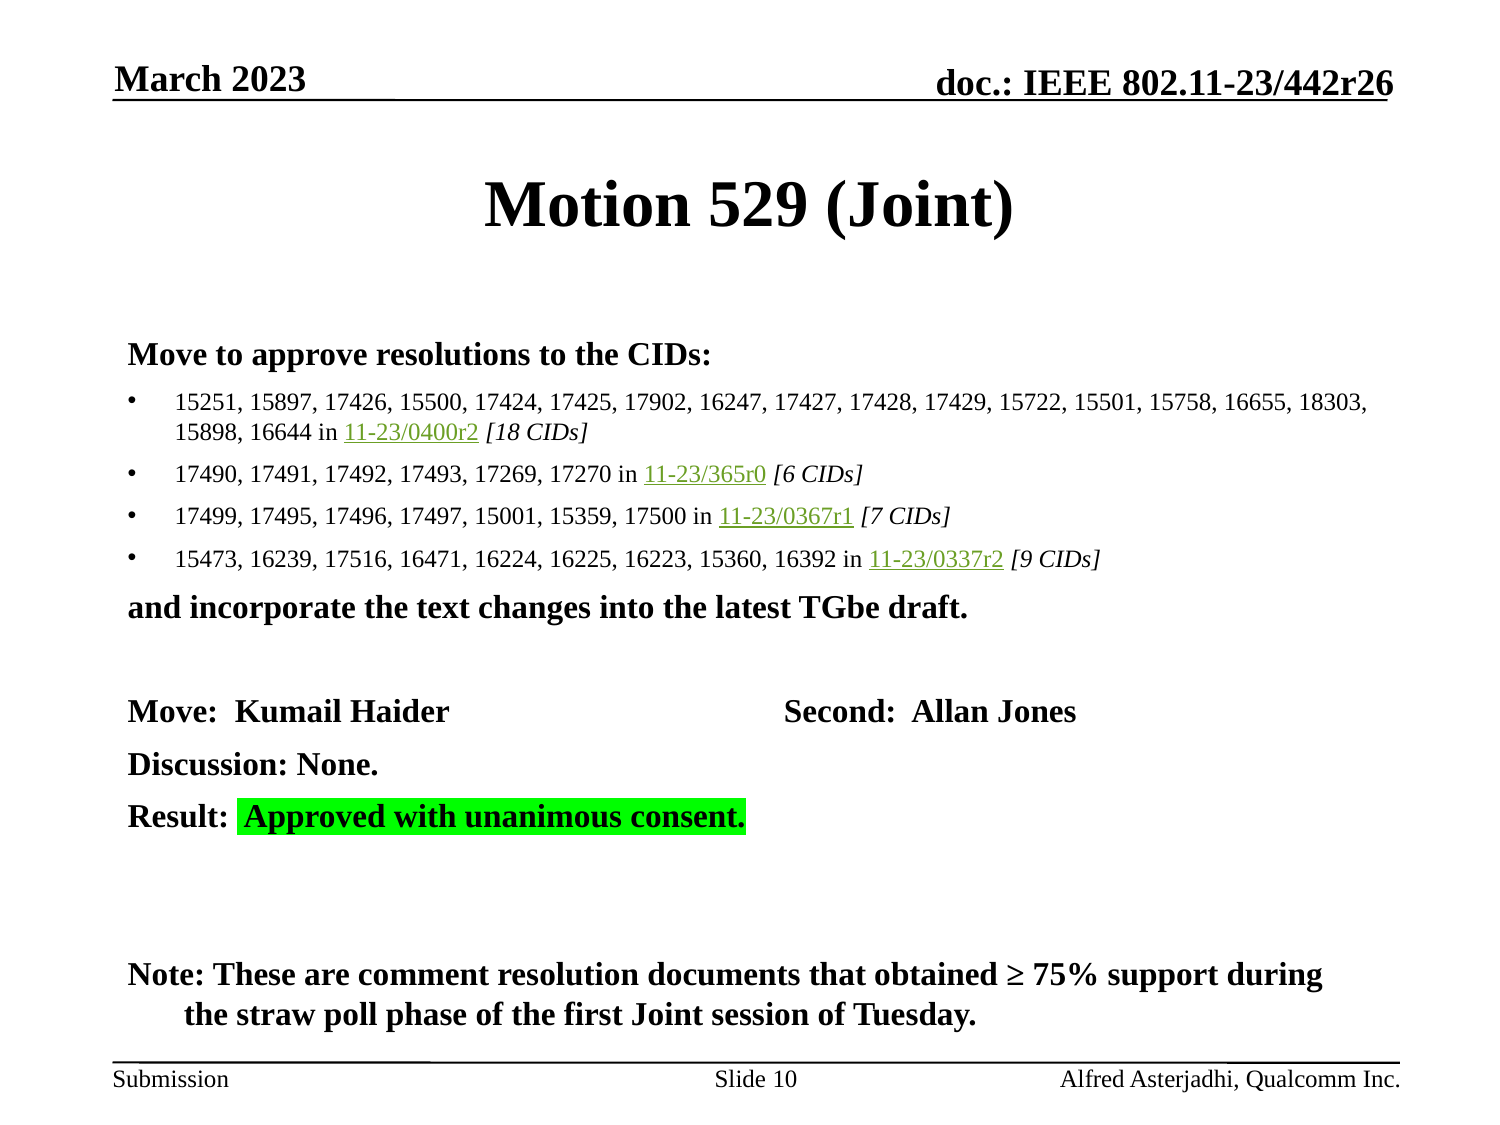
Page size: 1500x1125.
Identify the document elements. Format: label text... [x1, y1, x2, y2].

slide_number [114, 54, 423, 100]
slide_number Slide 10 [712, 1061, 800, 1123]
title Motion 529 (Joint) [112, 112, 1388, 288]
footer Alfred Asterjadhi, Qualcomm Inc. [878, 1061, 1402, 1093]
list Move to approve resolutions to the CIDs: 15251, 15897, 17426, 15500, 17424, 17425, 17902, 16247, 17427, 17428, 17429, 15722, 15501, 15758, 16655, 18303, 15898, 16644 in 11-23/0400r2 [18 CIDs] 17490, 17491, 17492, 17493, 17269, 17270 in 11-23/365r0 [6 CIDs] 17499, 17495, 17496, 17497, 15001, 15359, 17500 in 11-23/0367r1 [7 CIDs] 15473, 16239, 17516, 16471, 16224, 16225, 16223, 15360, 16392 in 11-23/0337r2 [9 CIDs] and incorporate the text changes into the latest TGbe draft. Move: Kumail Haider Second: Allan Jones Discussion: None. Result: Approved with unanimous consent. Note: These are comment resolution documents that obtained ≥ 75% support during the straw poll phase of the first Joint session of Tuesday. [112, 324, 1388, 1051]
